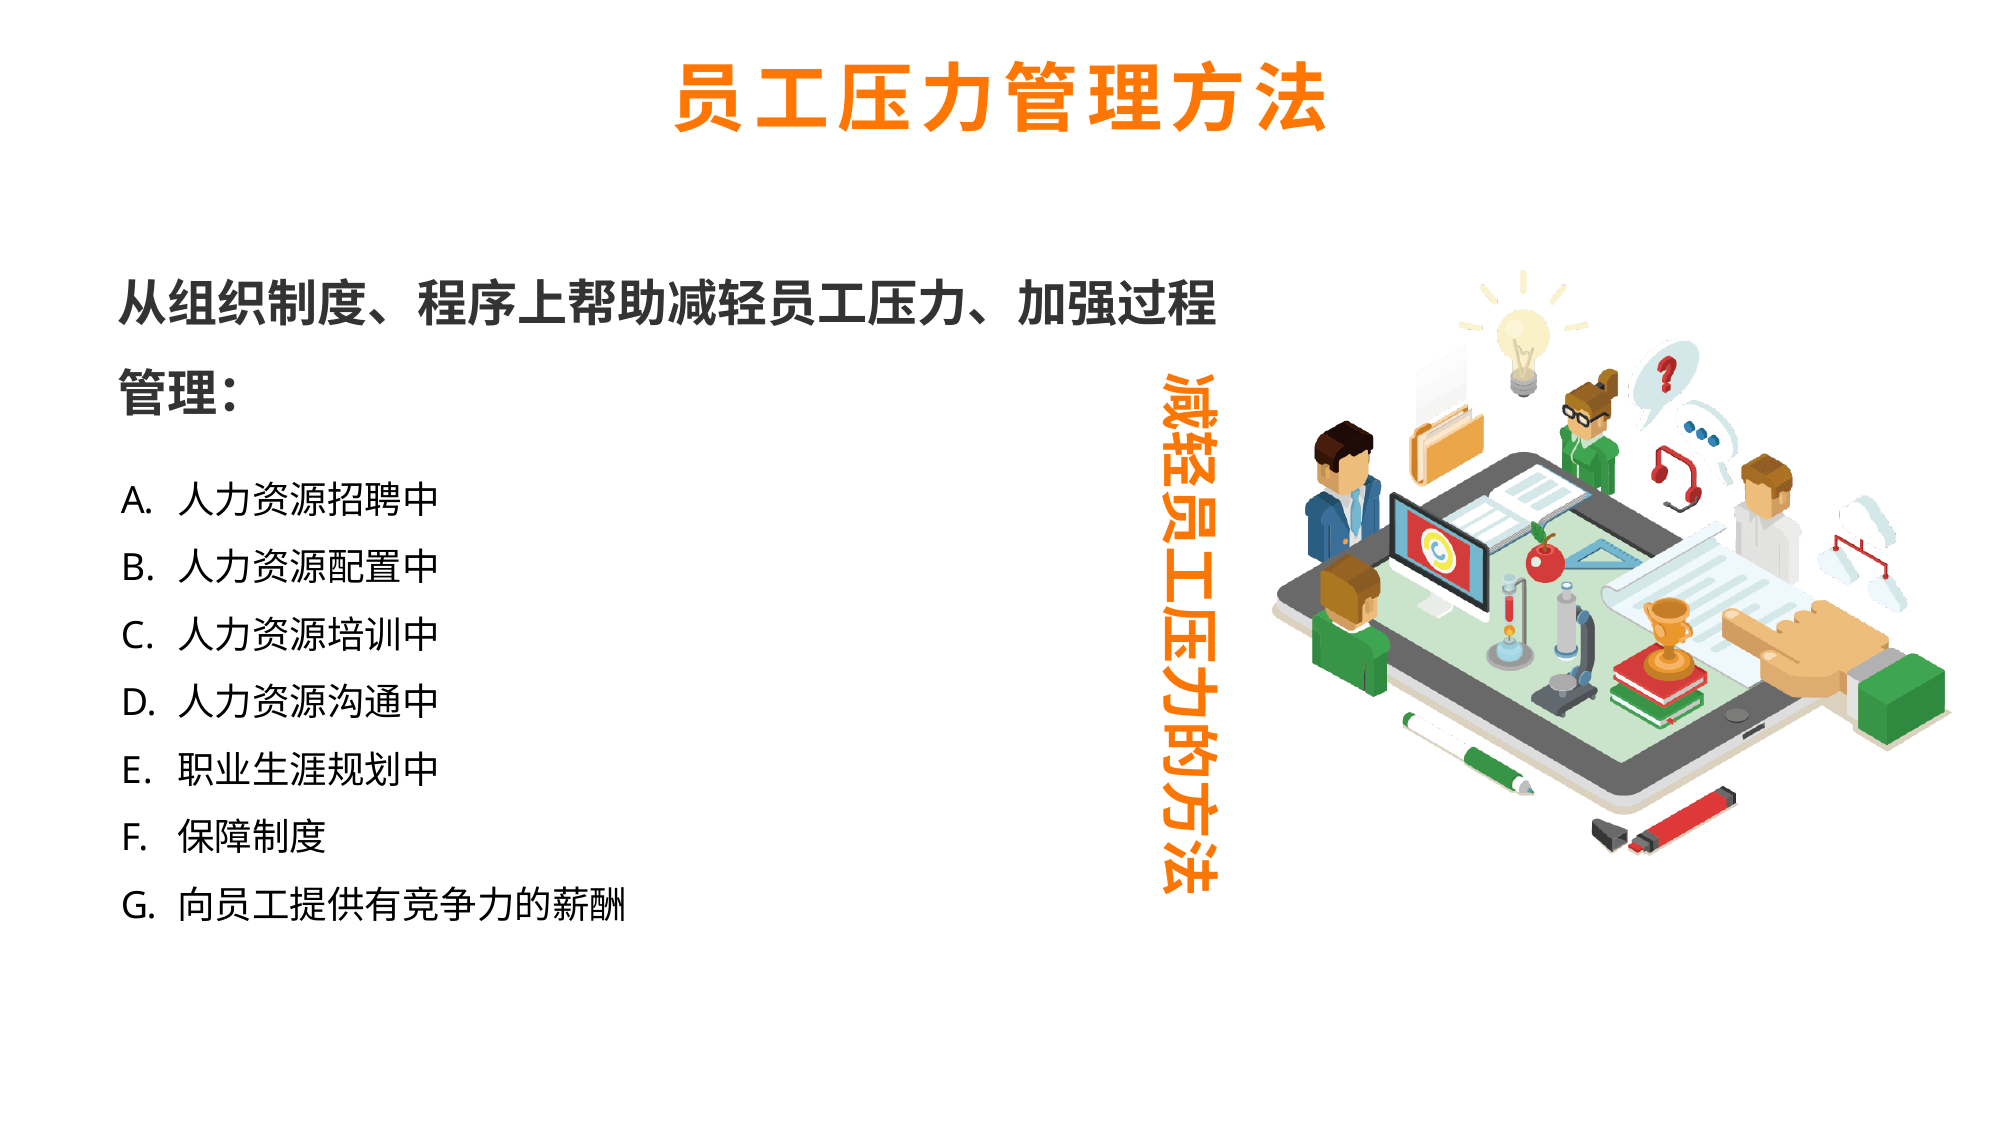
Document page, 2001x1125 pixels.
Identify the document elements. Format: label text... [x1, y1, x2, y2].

text_box 从组织制度、程序上帮助减轻员工压力、加强过程管理： [102, 234, 1240, 429]
text_box 人力资源招聘中 人力资源配置中 人力资源培训中 人力资源沟通中 职业生涯规划中 保障制度 向员工提供有竞争力的薪酬 [106, 445, 1222, 933]
text_box 减轻员工压力的方法 [1133, 361, 1270, 907]
text_box 员工压力管理方法 [360, 42, 1639, 148]
picture [1272, 269, 1952, 856]
